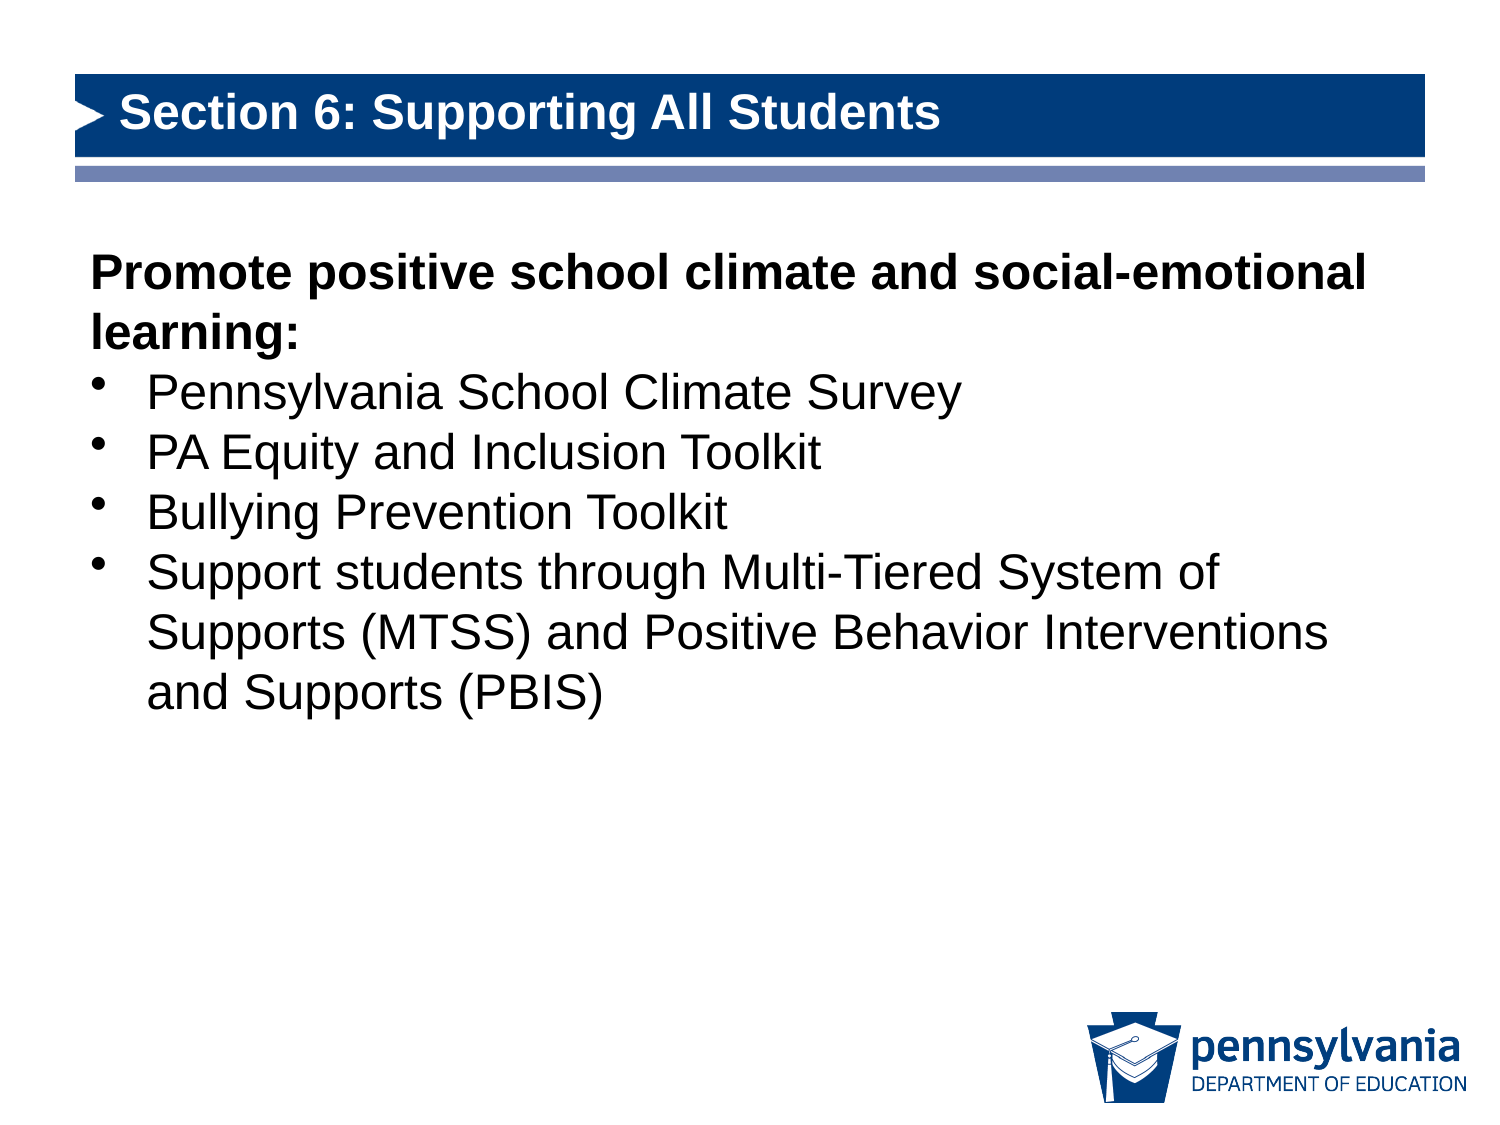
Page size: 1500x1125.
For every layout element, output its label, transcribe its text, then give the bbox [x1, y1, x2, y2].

picture [74, 74, 1426, 182]
list Promote positive school climate and social-emotional learning: Pennsylvania School Climate Survey PA Equity and Inclusion Toolkit Bullying Prevention Toolkit Support students through Multi-Tiered System of Supports (MTSS) and Positive Behavior Interventions and Supports (PBIS) [75, 232, 1425, 1103]
picture [1087, 1012, 1466, 1103]
